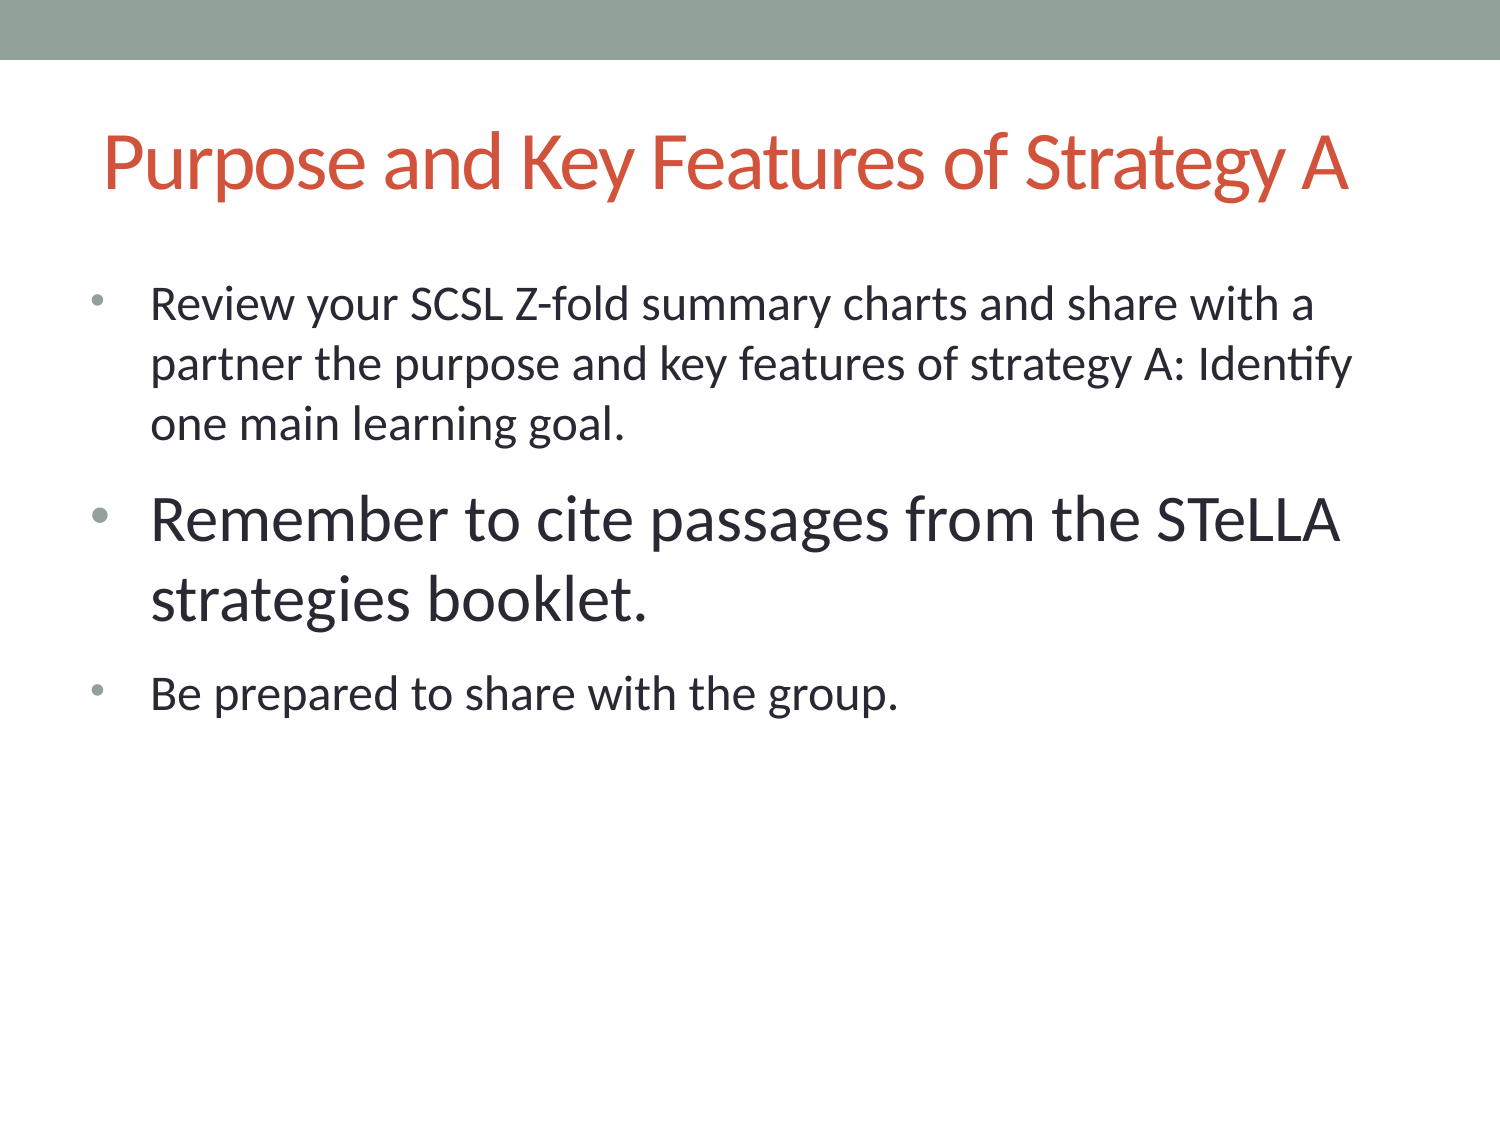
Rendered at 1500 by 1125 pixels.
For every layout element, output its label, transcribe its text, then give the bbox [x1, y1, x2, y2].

list Review your SCSL Z-fold summary charts and share with a partner the purpose and key features of strategy A: Identify one main learning goal. Remember to cite passages from the STeLLA strategies booklet. Be prepared to share with the group. [75, 262, 1425, 1063]
title Purpose and Key Features of Strategy A [87, 62, 1438, 250]
